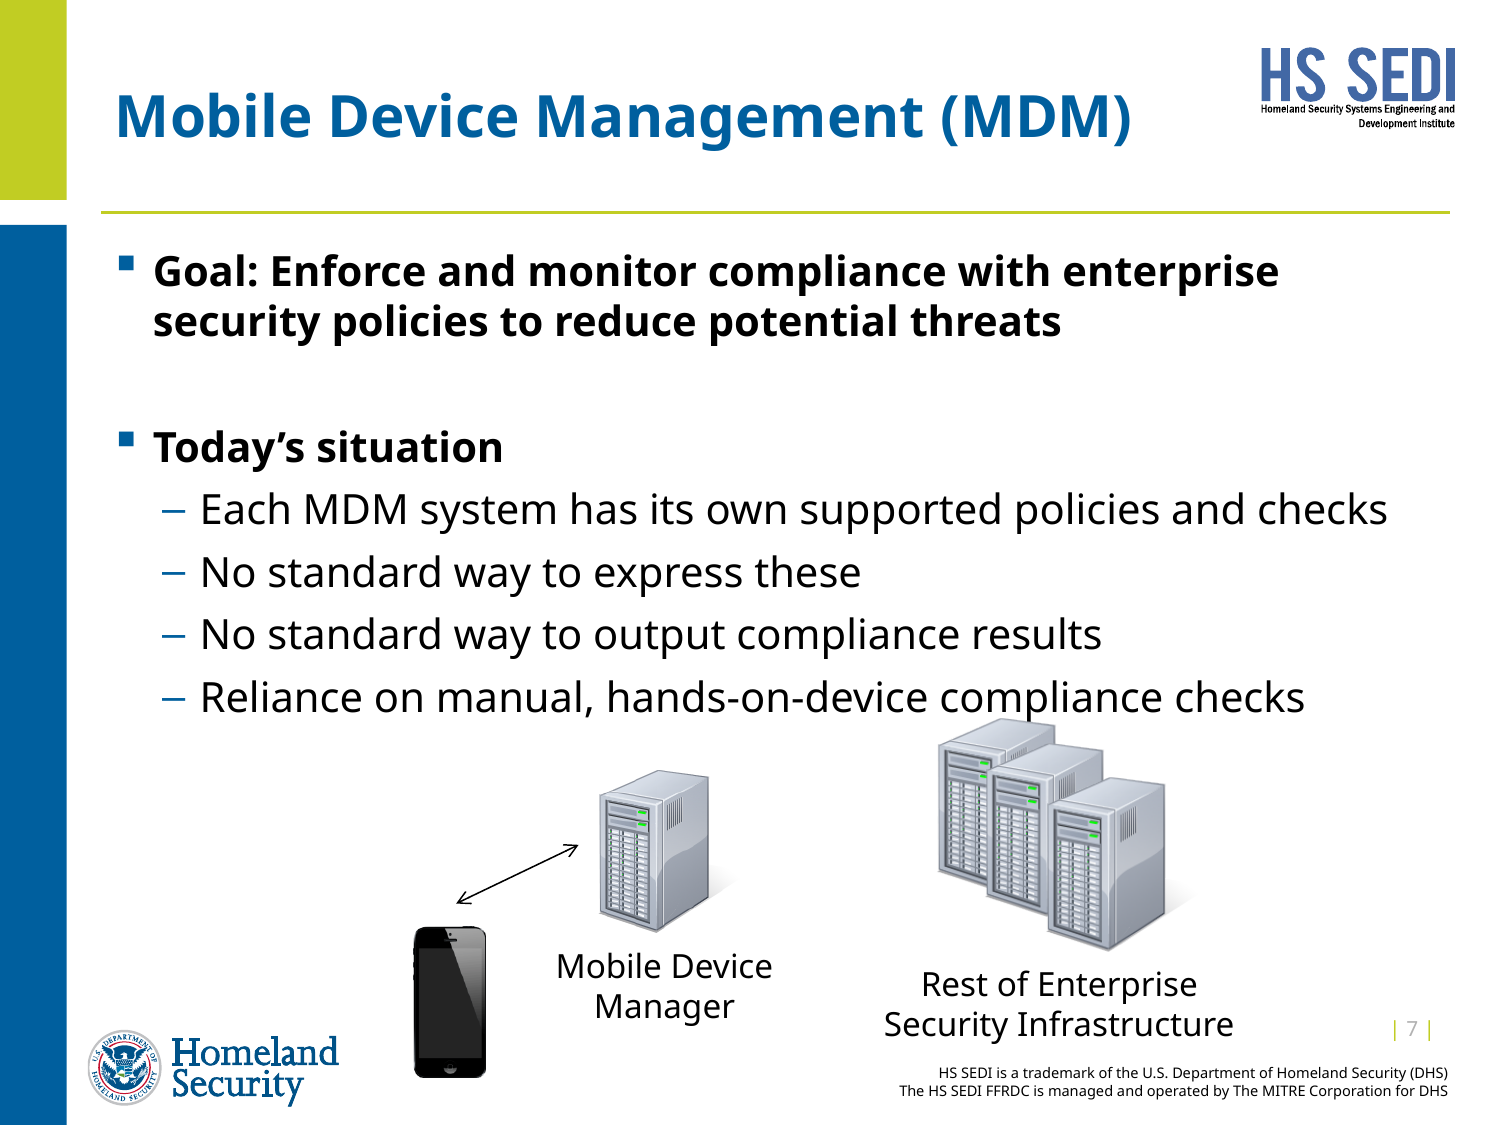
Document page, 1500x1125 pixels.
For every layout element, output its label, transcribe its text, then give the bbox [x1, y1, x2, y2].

picture [915, 712, 1212, 958]
title Mobile Device Management (MDM) [99, 45, 1248, 188]
list Goal: Enforce and monitor compliance with enterprise security policies to reduce potential threats Today’s situation Each MDM system has its own supported policies and checks No standard way to express these No standard way to output compliance results Reliance on manual, hands-on-device compliance checks [99, 237, 1450, 1005]
slide_number | 6 | [1368, 1021, 1450, 1052]
text_box Mobile Device Manager [534, 937, 795, 1033]
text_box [455, 844, 579, 904]
picture [577, 764, 752, 938]
picture [413, 926, 486, 1078]
text_box Rest of Enterprise Security Infrastructure [864, 956, 1255, 1051]
